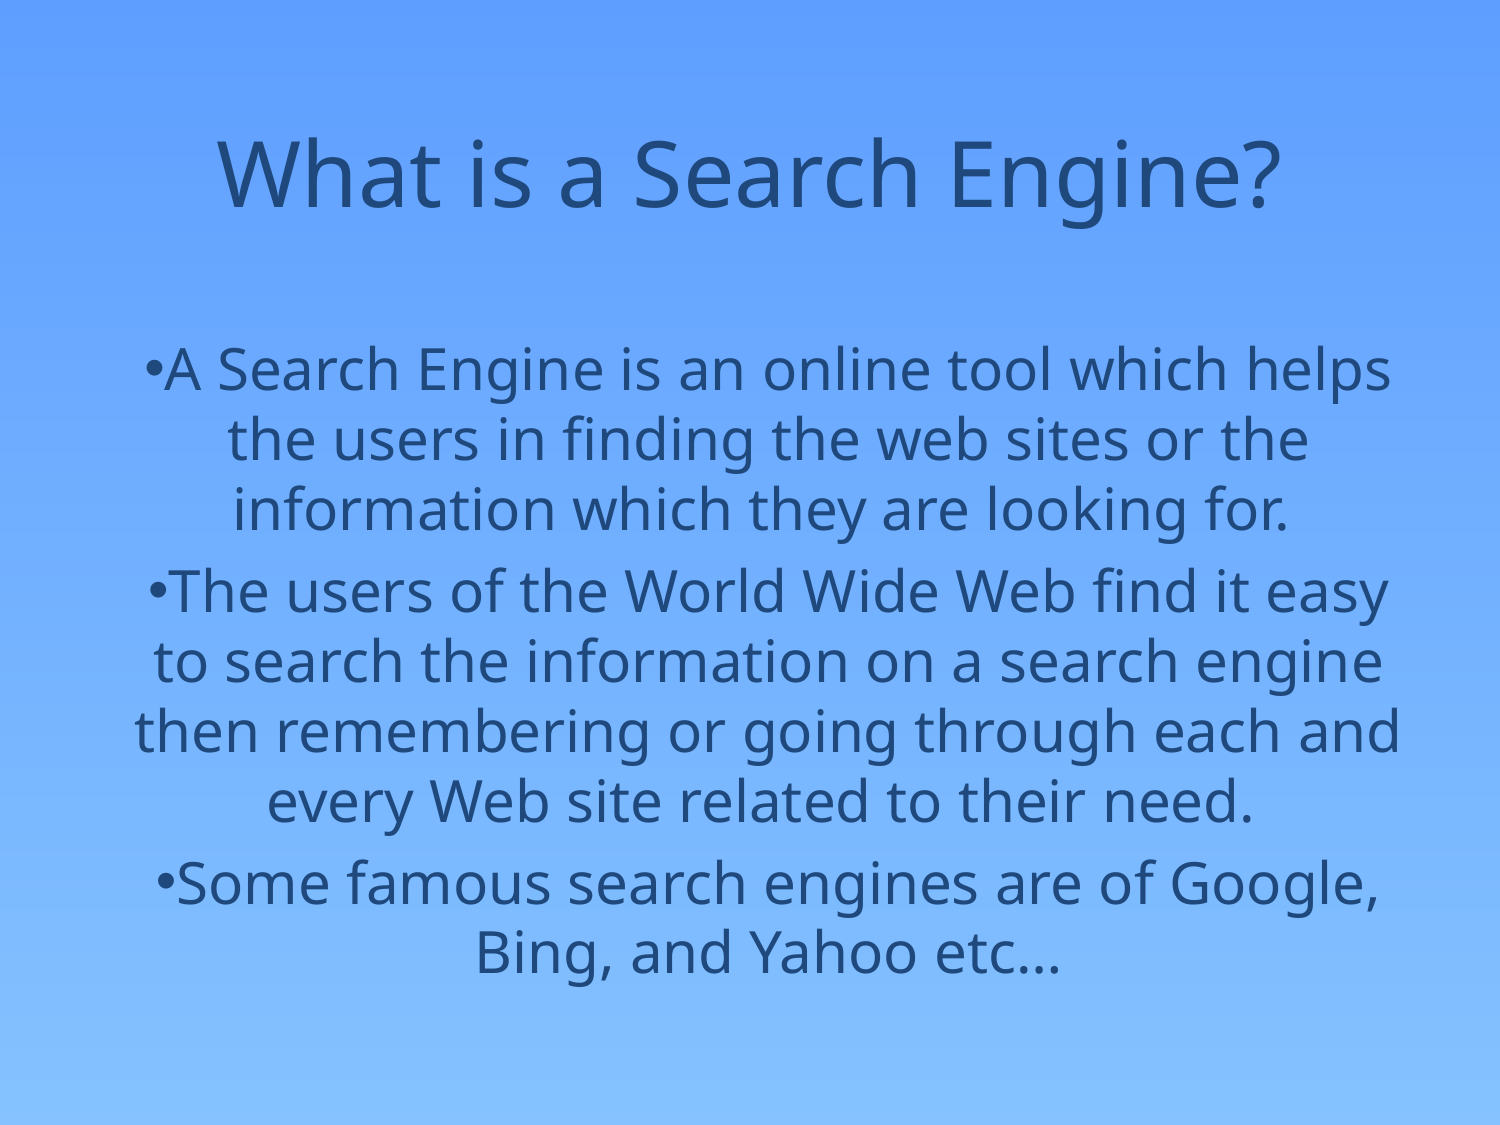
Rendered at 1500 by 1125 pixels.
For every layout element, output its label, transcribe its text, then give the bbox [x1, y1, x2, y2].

title What is a Search Engine? [112, 50, 1388, 292]
subtitle A Search Engine is an online tool which helps the users in finding the web sites or the information which they are looking for. The users of the World Wide Web find it easy to search the information on a search engine then remembering or going through each and every Web site related to their need. Some famous search engines are of Google, Bing, and Yahoo etc… [99, 324, 1438, 1013]
